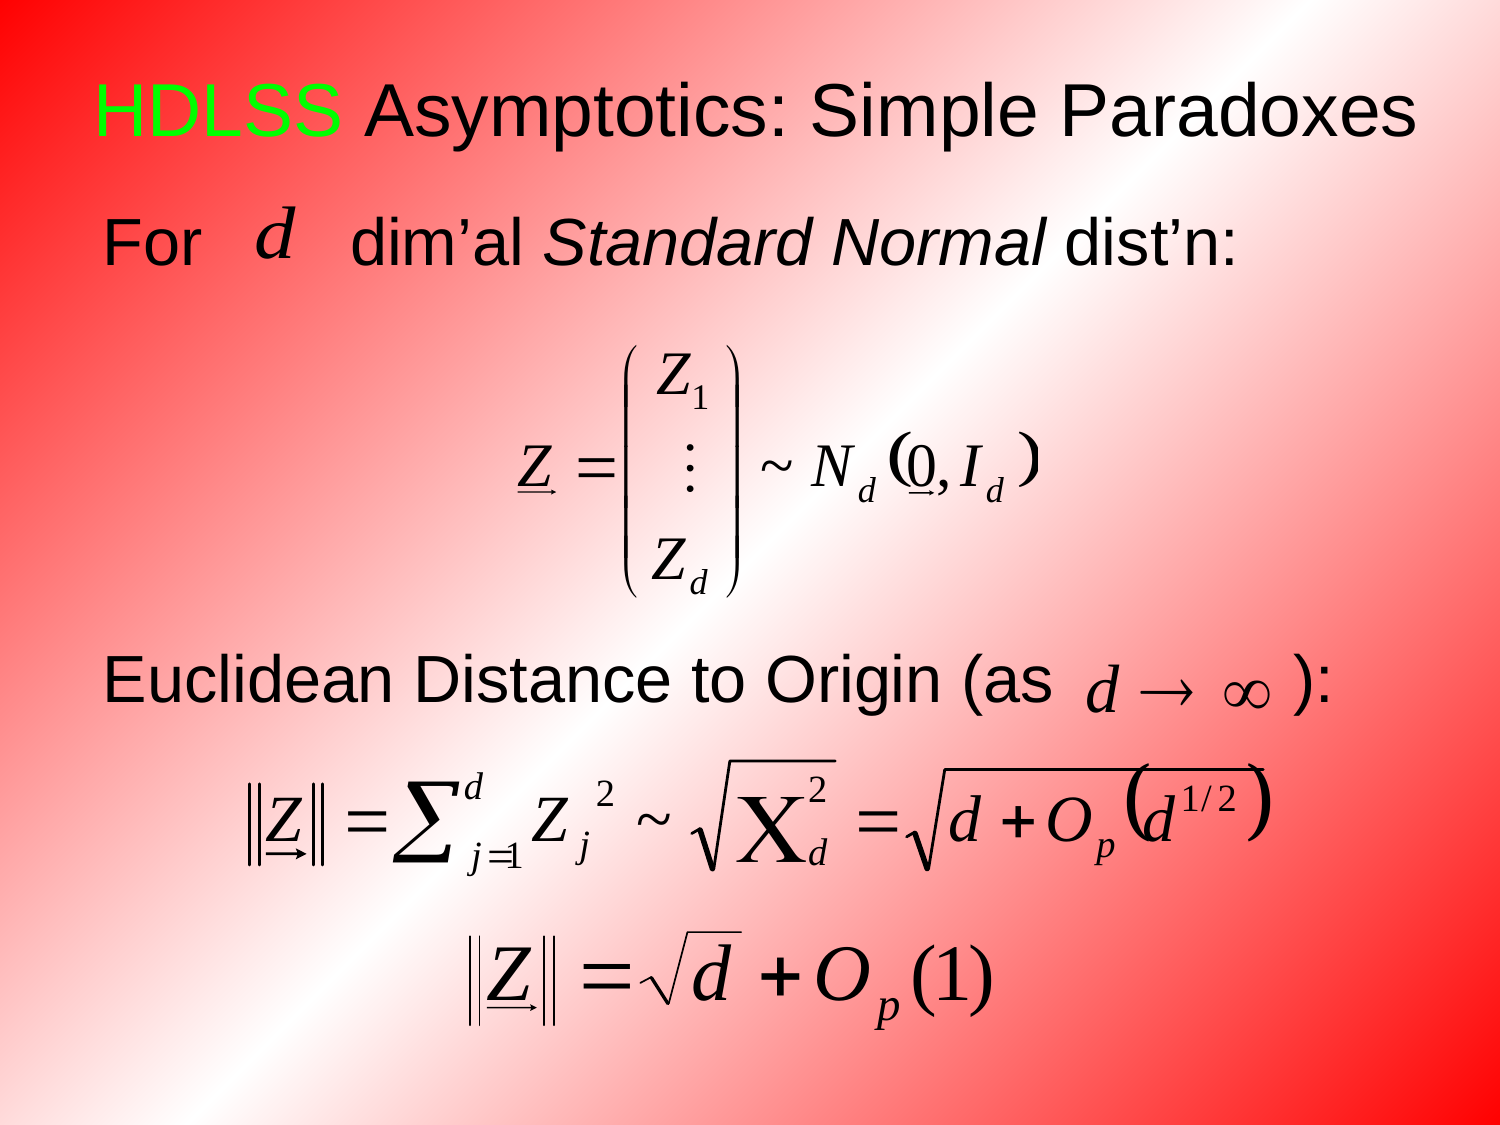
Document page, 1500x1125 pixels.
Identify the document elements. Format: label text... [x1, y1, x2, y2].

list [249, 199, 313, 269]
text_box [237, 747, 1276, 891]
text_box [512, 337, 1038, 606]
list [1074, 649, 1286, 730]
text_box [462, 923, 1001, 1038]
list For dim’al Standard Normal dist’n: Euclidean Distance to Origin (as ): [87, 174, 1409, 1013]
title HDLSS Asymptotics: Simple Paradoxes [50, 24, 1463, 188]
